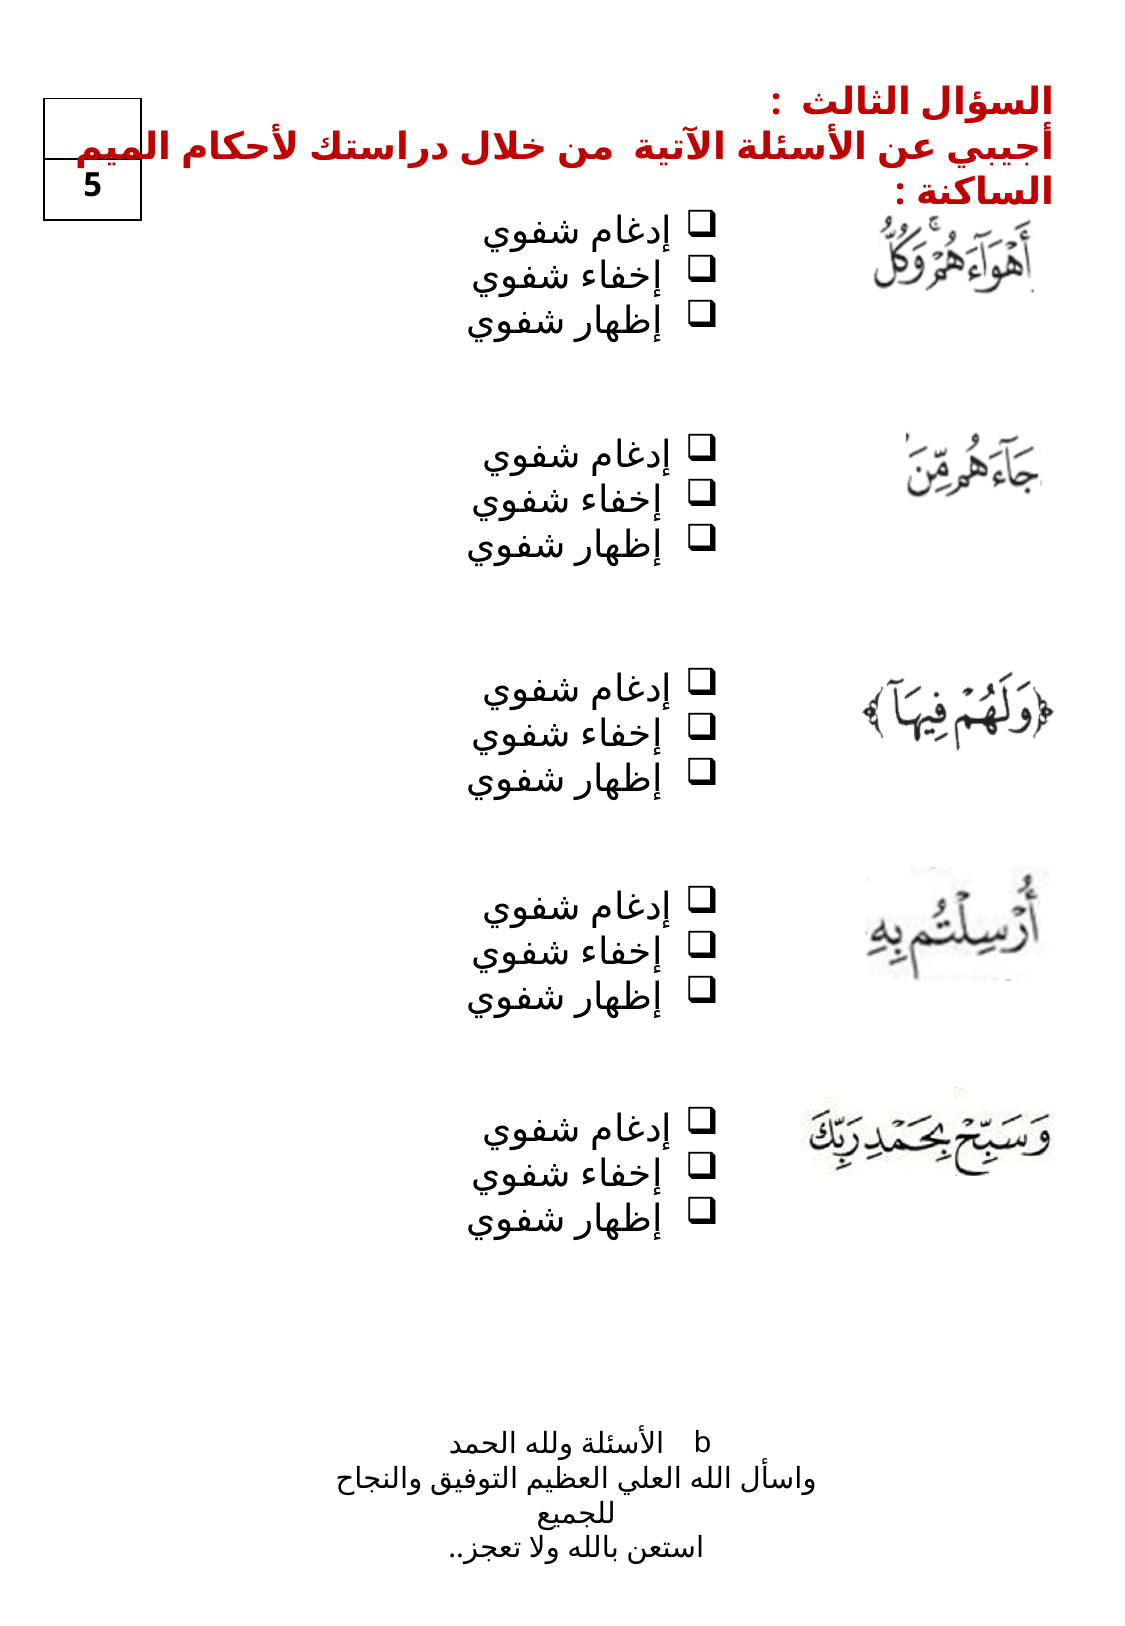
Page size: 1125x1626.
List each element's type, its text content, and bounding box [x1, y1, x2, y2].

text_box الأسئلة ولله الحمد واسأل الله العلي العظيم التوفيق والنجاح للجميع استعن بالله ولا تعجز.. [307, 1416, 846, 1607]
picture [859, 663, 1070, 755]
picture [905, 416, 1042, 507]
picture [870, 215, 1034, 300]
text_box إدغام شفوي إخفاء شفوي إظهار شفوي [370, 1096, 734, 1247]
text_box إدغام شفوي إخفاء شفوي إظهار شفوي [370, 874, 734, 1025]
text_box السؤال الثالث : أجيبي عن الأسئلة الآتية من خلال دراستك لأحكام الميم الساكنة : [11, 69, 1070, 220]
picture [864, 858, 1053, 996]
picture [800, 1084, 1054, 1176]
text_box إدغام شفوي إخفاء شفوي إظهار شفوي [370, 198, 734, 349]
text_box إدغام شفوي إخفاء شفوي إظهار شفوي [370, 656, 734, 807]
text_box إدغام شفوي إخفاء شفوي إظهار شفوي [370, 423, 734, 573]
